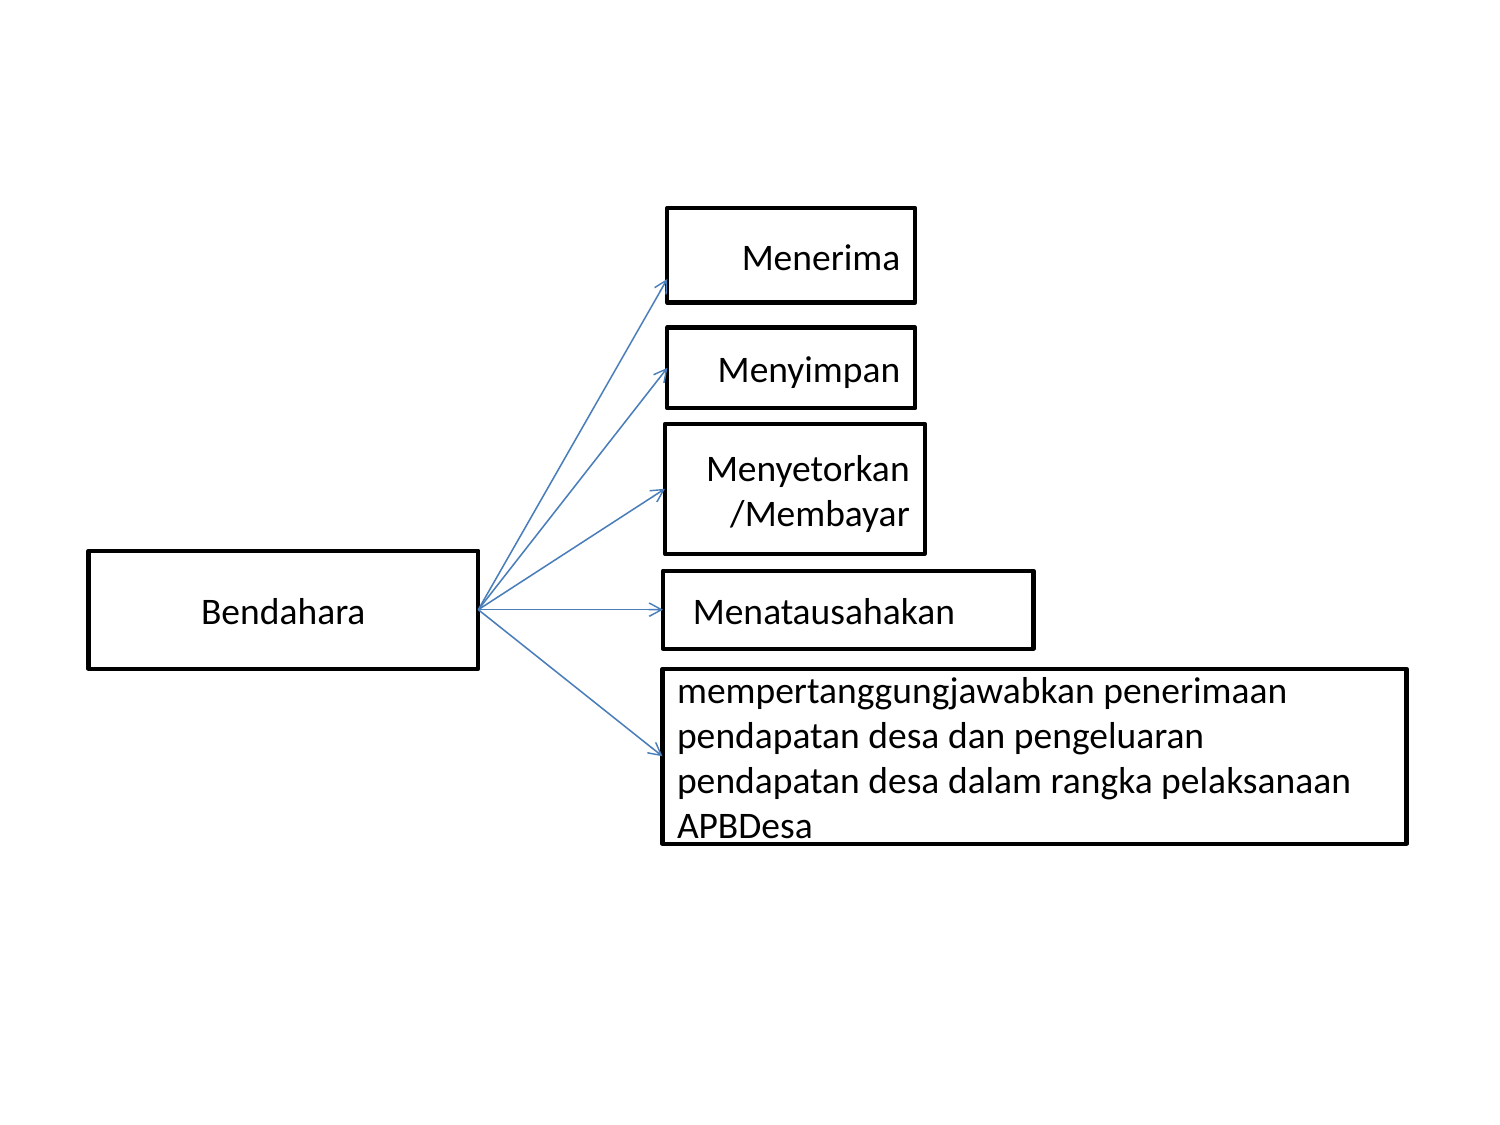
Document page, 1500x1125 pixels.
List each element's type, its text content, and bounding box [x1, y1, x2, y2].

text_box Menyimpan [671, 325, 917, 410]
text_box Menatausahakan [666, 569, 1036, 651]
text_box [477, 367, 668, 490]
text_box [477, 609, 663, 757]
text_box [477, 278, 668, 367]
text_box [478, 488, 666, 610]
text_box Bendahara [86, 549, 472, 671]
text_box Menerima [665, 206, 917, 305]
text_box Menyetorkan/Membayar [672, 422, 927, 556]
text_box mempertanggungjawabkan penerimaan pendapatan desa dan pengeluaran pendapatan desa dalam rangka pelaksanaan APBDesa [660, 667, 1409, 846]
